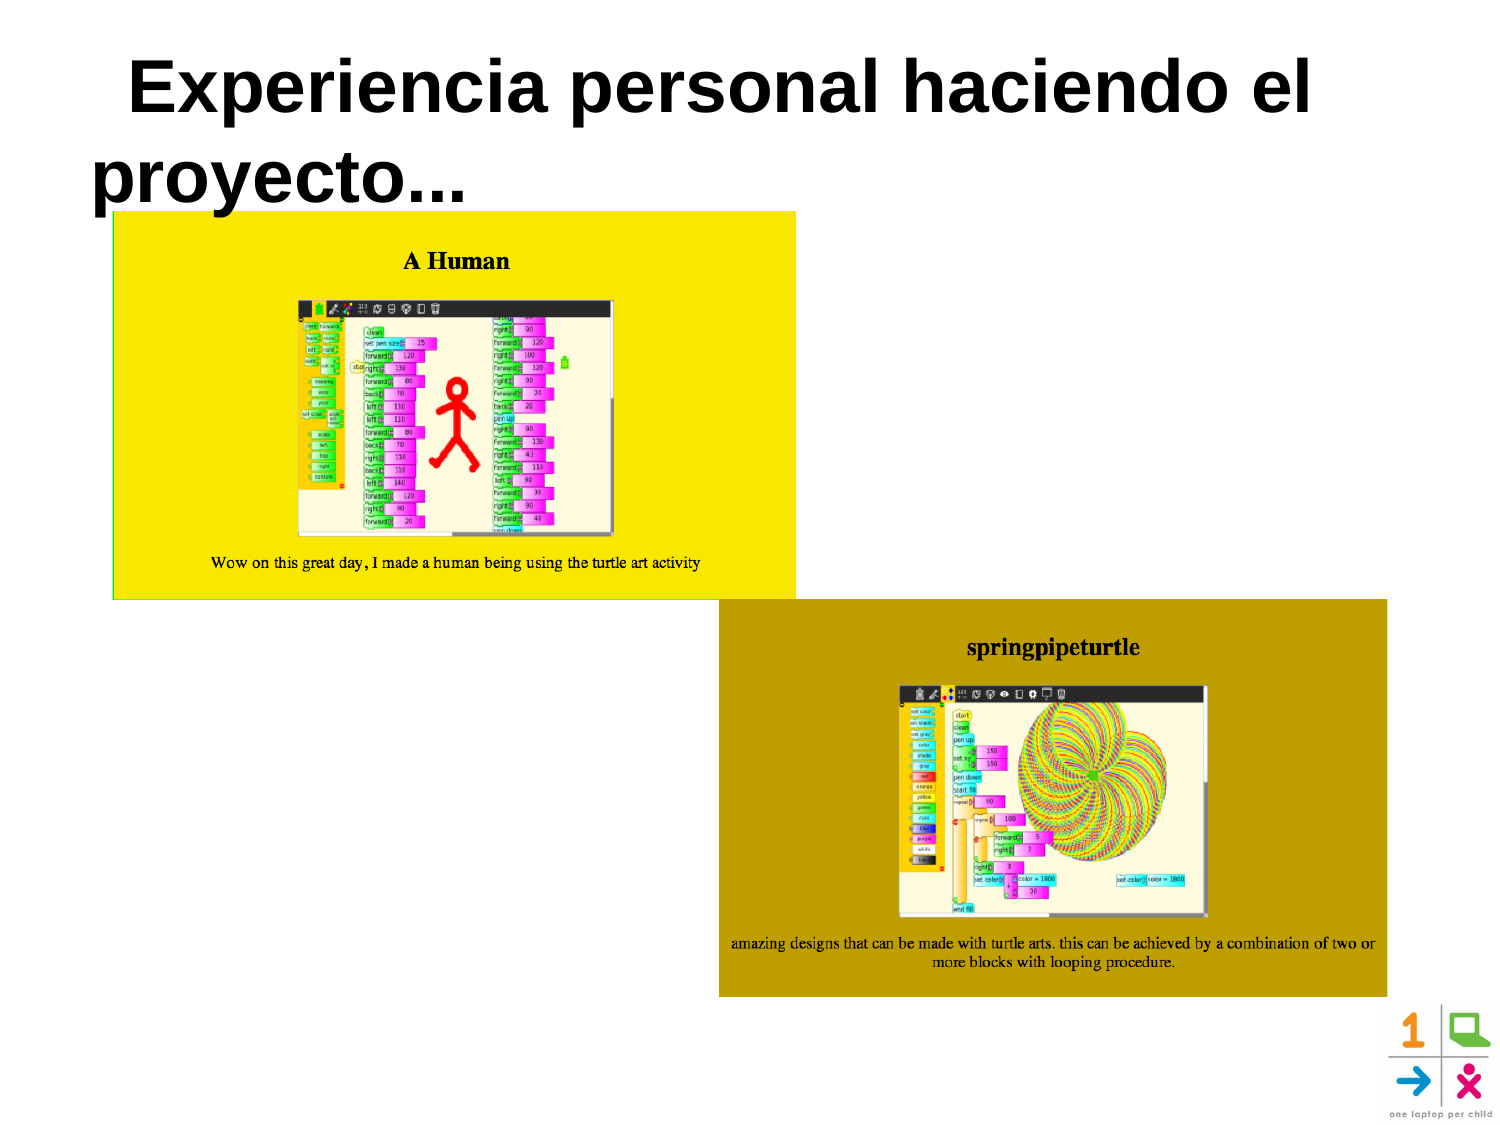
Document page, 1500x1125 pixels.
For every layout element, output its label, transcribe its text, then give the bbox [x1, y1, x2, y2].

text_box [112, 233, 797, 600]
text_box [719, 599, 1388, 997]
text_box [1378, 1000, 1500, 1125]
title Experiencia personal haciendo el proyecto... [75, 14, 1425, 233]
